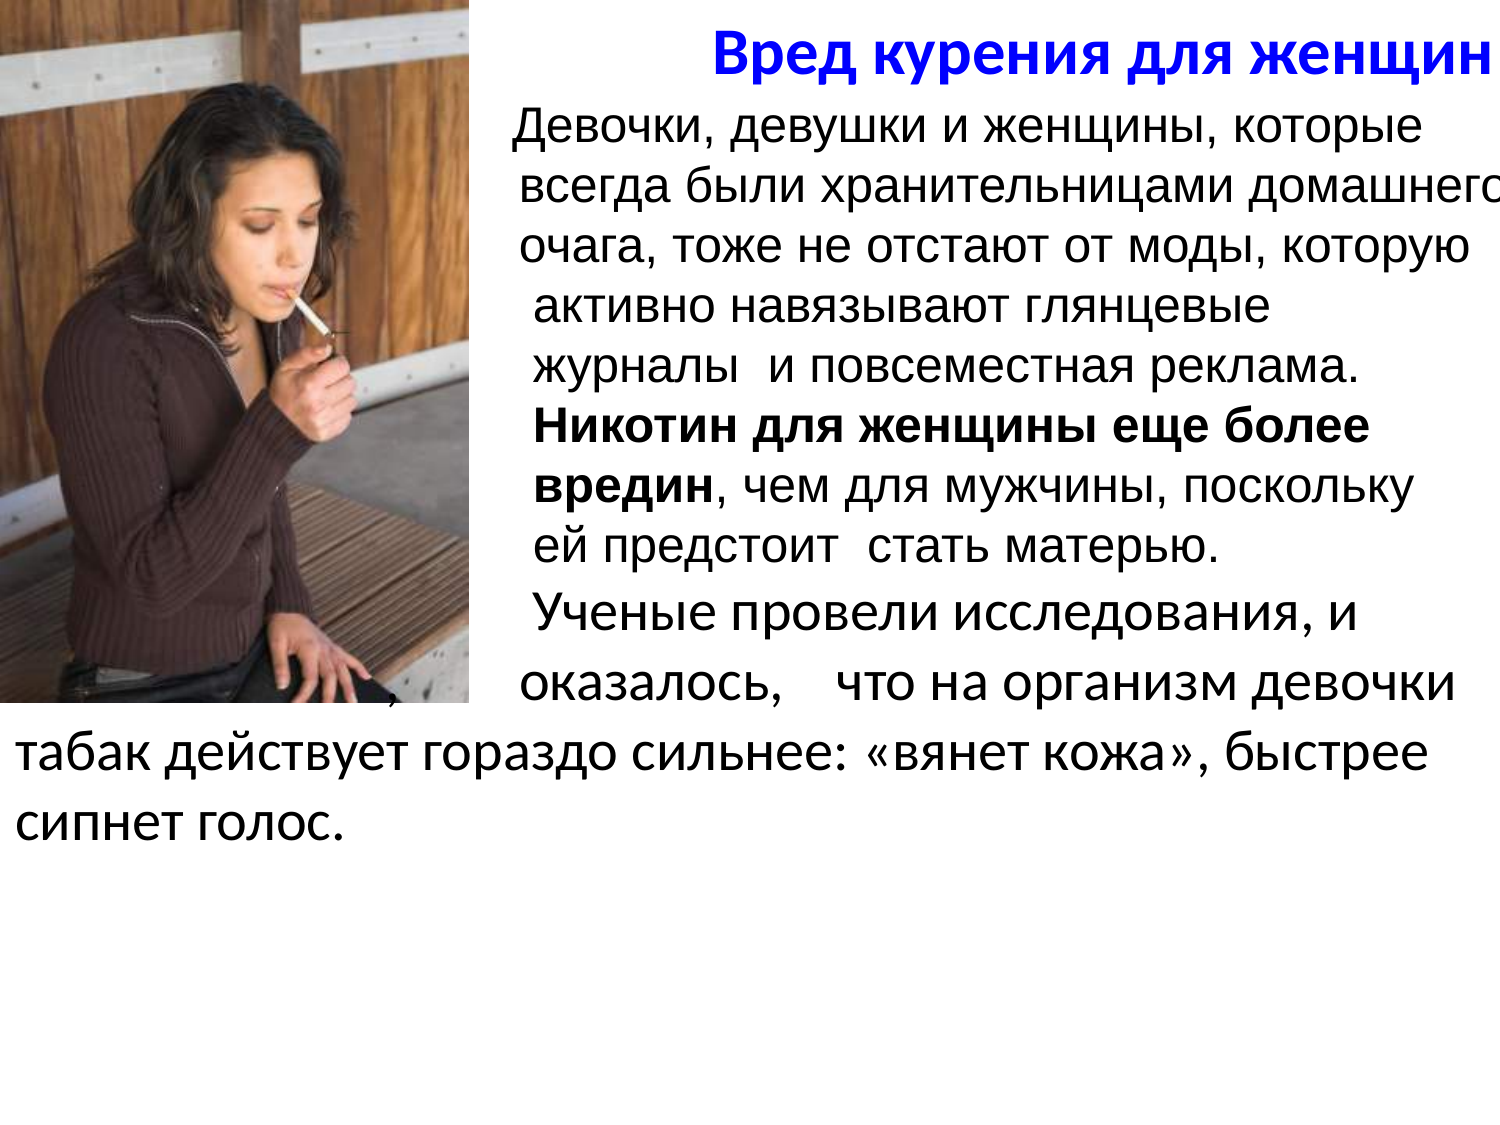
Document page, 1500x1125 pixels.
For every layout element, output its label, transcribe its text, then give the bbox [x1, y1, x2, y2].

text_box Девочки, девушки и женщины, которые всегда были хранительницами домашнего очага, тоже не отстают от моды, которую активно навязывают глянцевые журналы и повсеместная реклама. Никотин для женщины еще более вредин, чем для мужчины, поскольку ей предстоит стать матерью. Ученые провели исследования, и , оказалось, что на организм девочки табак действует гораздо сильнее: «вянет кожа», быстрее сипнет голос. [0, 84, 1500, 1005]
text_box Вред курения для женщин [470, 0, 1500, 84]
picture [0, 0, 469, 704]
